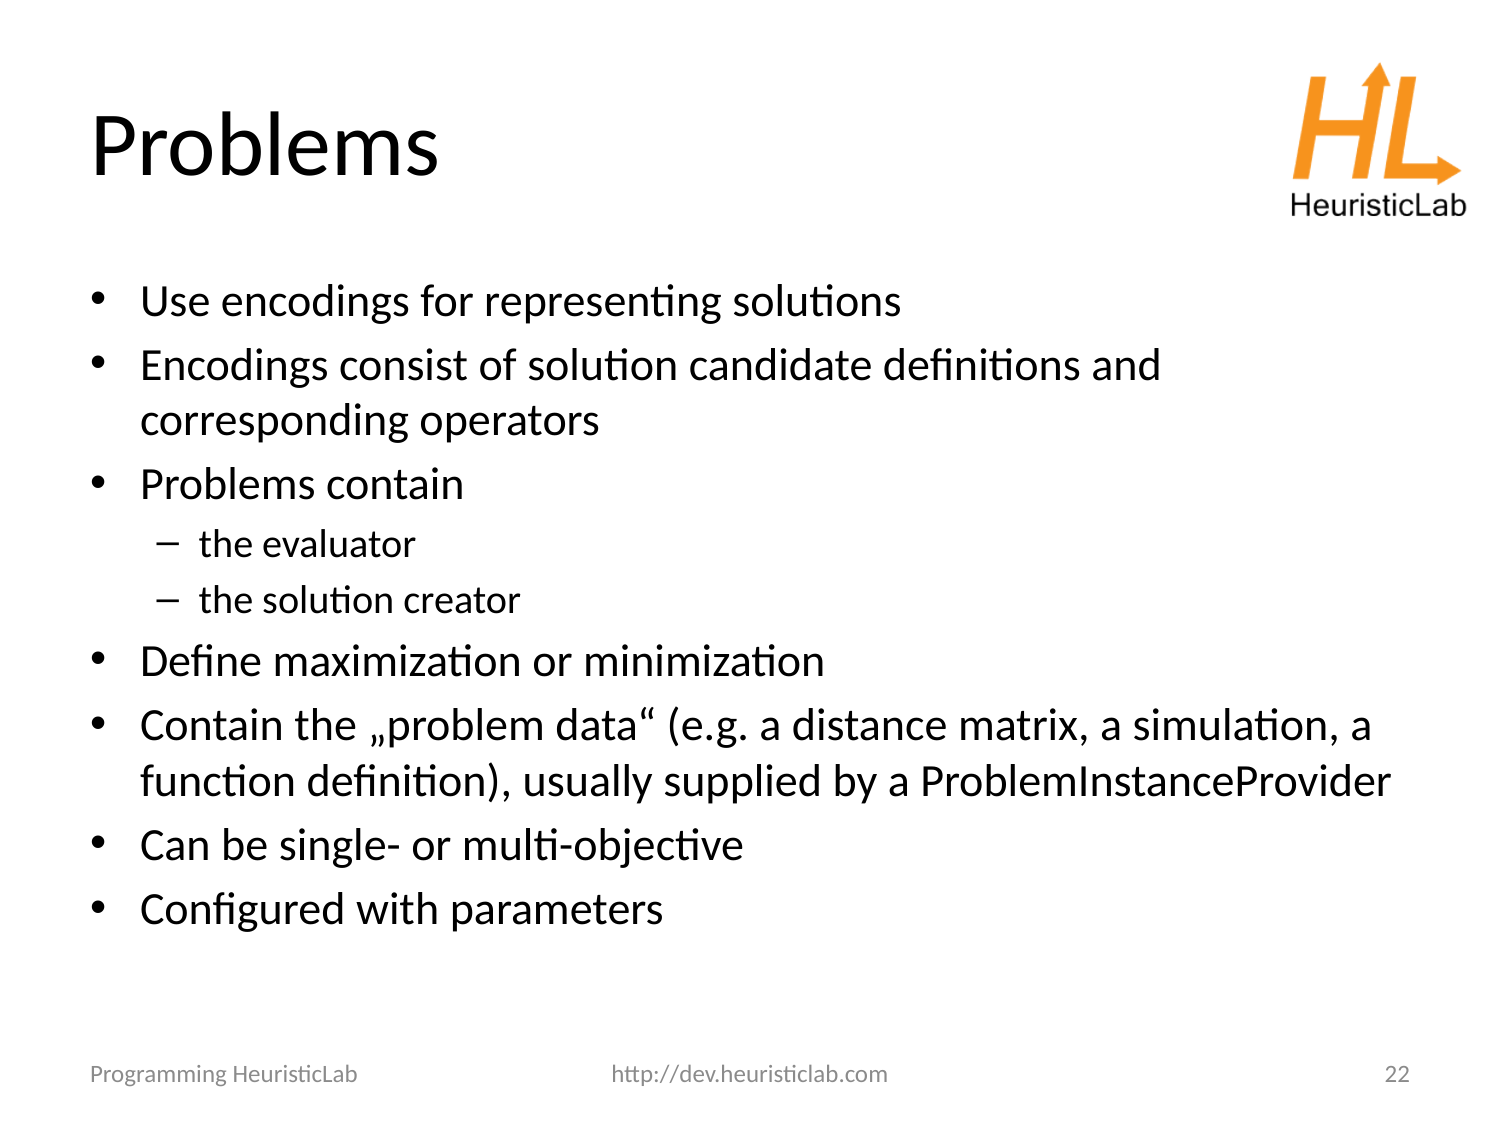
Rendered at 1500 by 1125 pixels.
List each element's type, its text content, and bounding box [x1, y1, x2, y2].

footer http://dev.heuristiclab.com [512, 1042, 988, 1103]
slide_number Programming HeuristicLab [75, 1042, 425, 1103]
slide_number 22 [1074, 1042, 1425, 1103]
list Use encodings for representing solutions Encodings consist of solution candidate definitions and corresponding operators Problems contain the evaluator the solution creator Define maximization or minimization Contain the „problem data“ (e.g. a distance matrix, a simulation, a function definition), usually supplied by a ProblemInstanceProvider Can be single- or multi-objective Configured with parameters [75, 262, 1425, 1005]
picture [1281, 27, 1474, 244]
title Problems [75, 45, 1282, 233]
